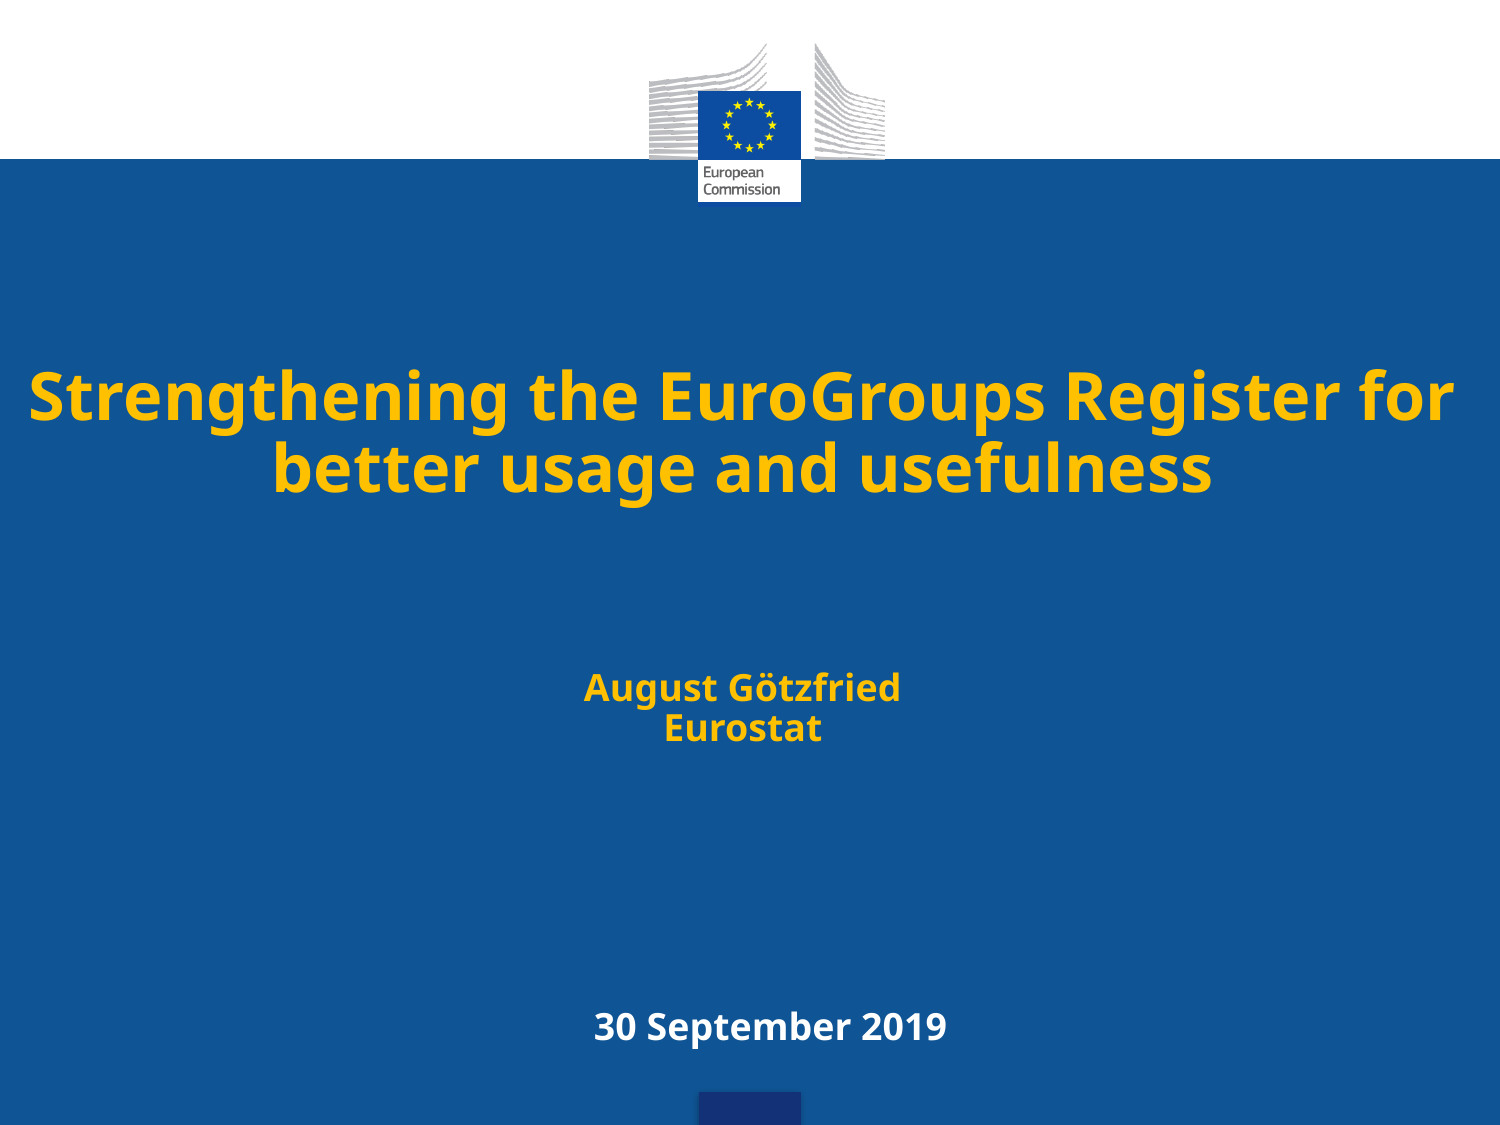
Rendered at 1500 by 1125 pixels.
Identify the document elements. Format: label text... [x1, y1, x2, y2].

text_box 30 September 2019 [144, 928, 1397, 1083]
text_box [123, 705, 1471, 989]
text_box Strengthening the EuroGroups Register for better usage and usefulness August Götzfried Eurostat [0, 385, 1500, 728]
